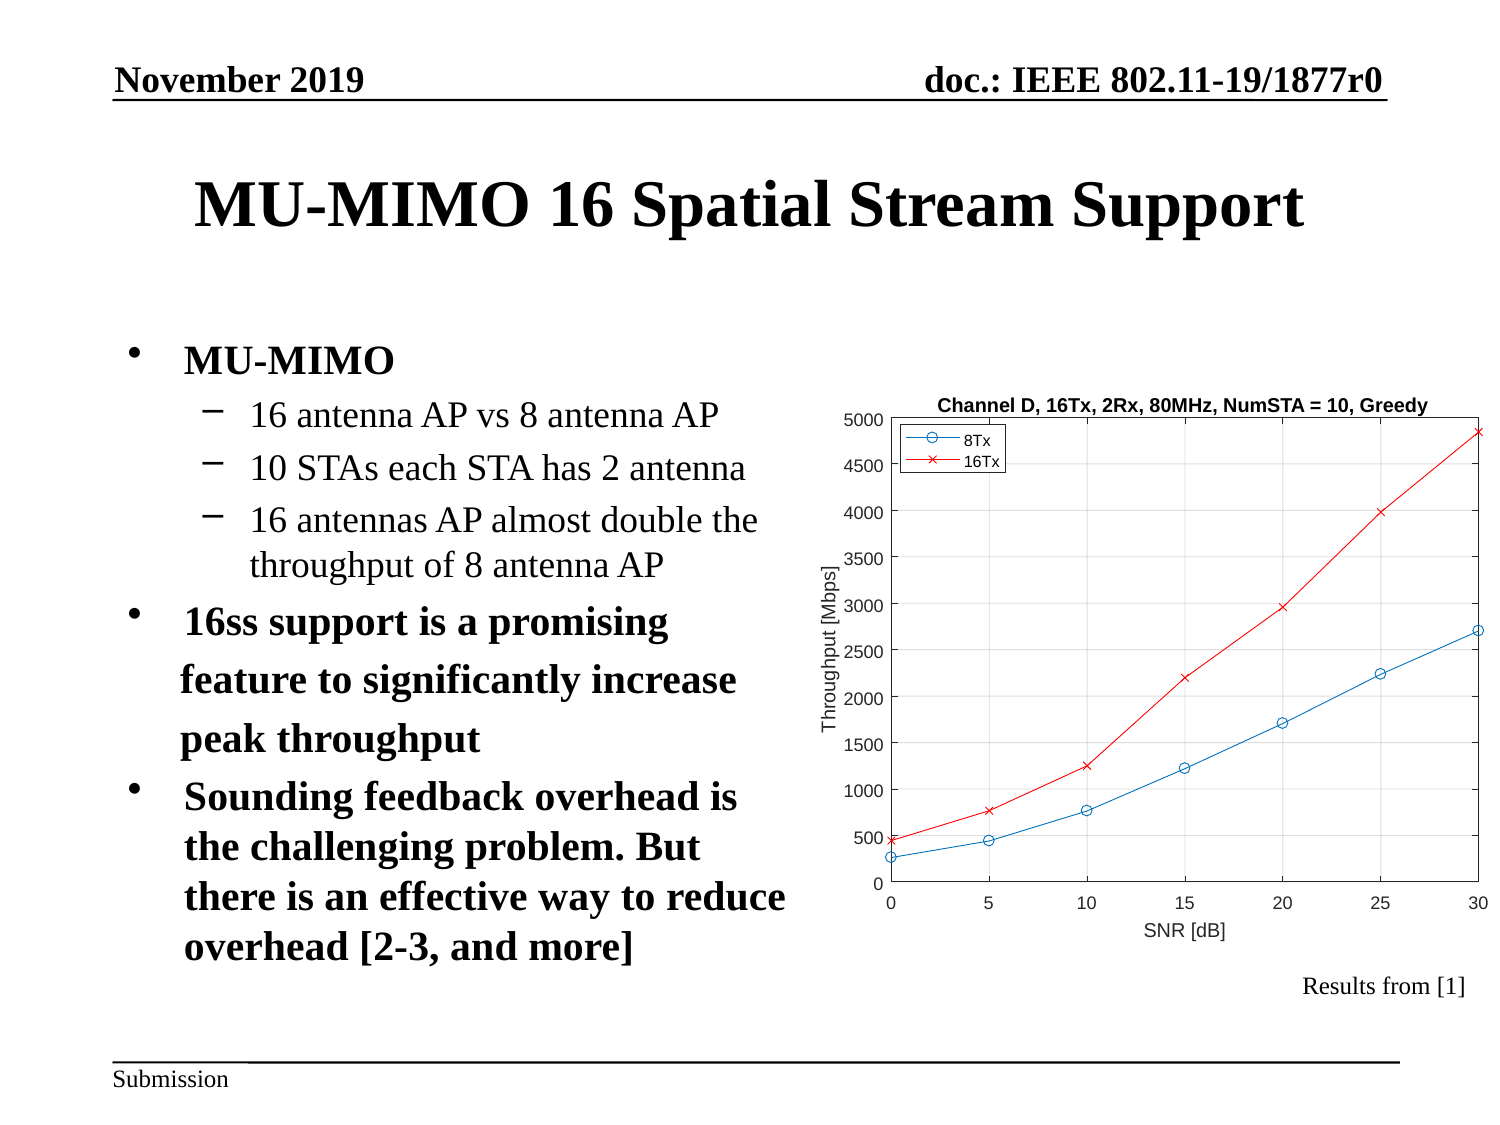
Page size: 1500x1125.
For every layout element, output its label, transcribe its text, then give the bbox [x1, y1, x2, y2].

title MU-MIMO 16 Spatial Stream Support [112, 112, 1388, 288]
picture [792, 374, 1500, 944]
text_box Results from [1] [1287, 962, 1488, 1008]
list MU-MIMO 16 antenna AP vs 8 antenna AP 10 STAs each STA has 2 antenna 16 antennas AP almost double the throughput of 8 antenna AP 16ss support is a promising feature to significantly increase peak throughput Sounding feedback overhead is the challenging problem. But there is an effective way to reduce overhead [2-3, and more] [112, 324, 813, 1001]
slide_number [114, 54, 368, 101]
